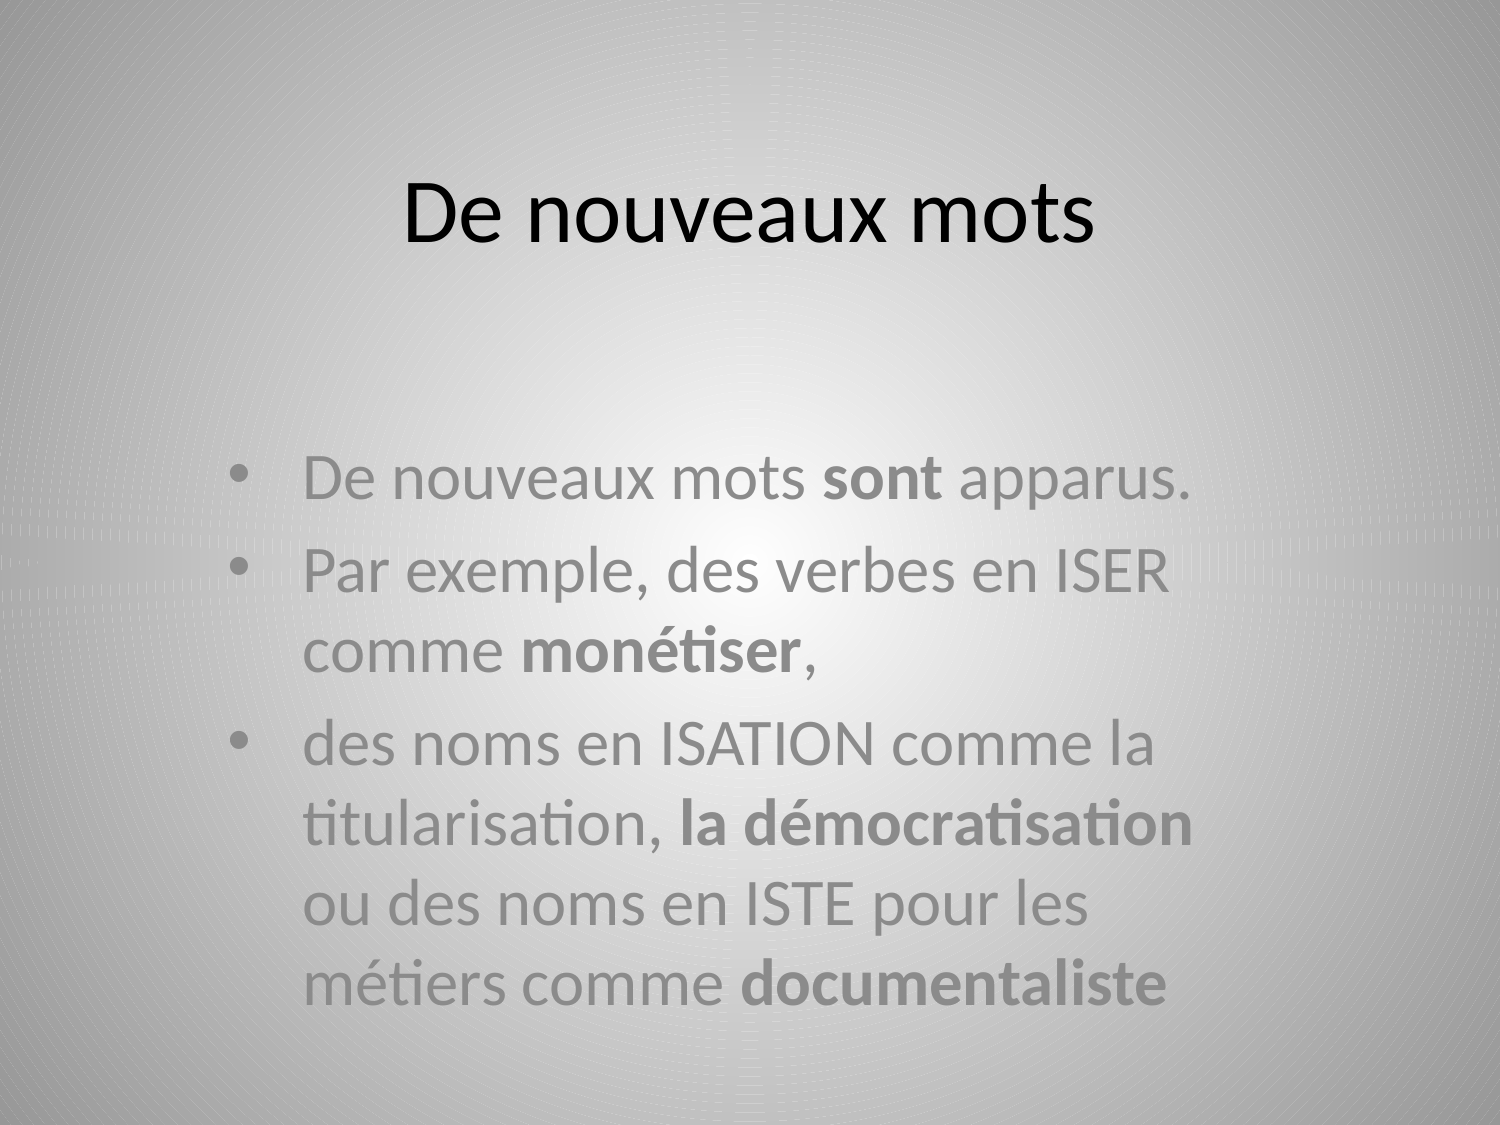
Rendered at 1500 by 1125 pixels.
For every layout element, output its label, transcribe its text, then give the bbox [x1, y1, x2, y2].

subtitle De nouveaux mots sont apparus. Par exemple, des verbes en ISER comme monétiser, des noms en ISATION comme la titularisation, la démocratisation ou des noms en ISTE pour les métiers comme documentaliste [212, 425, 1263, 713]
title De nouveaux mots [112, 75, 1388, 338]
